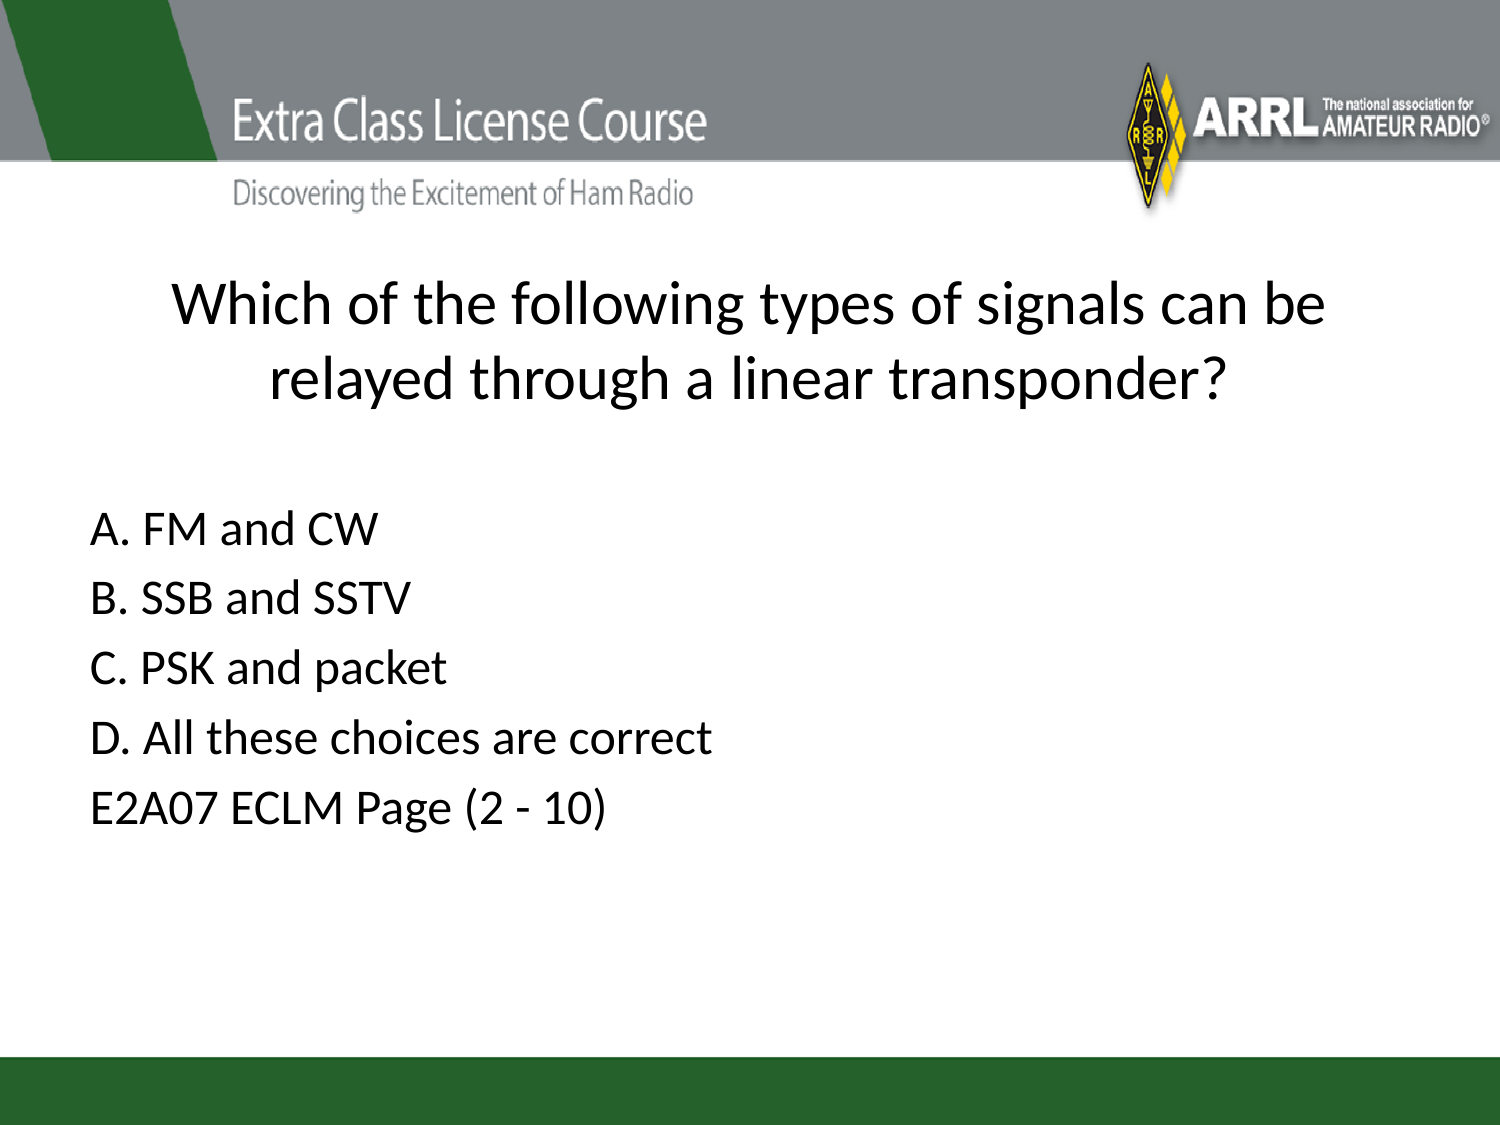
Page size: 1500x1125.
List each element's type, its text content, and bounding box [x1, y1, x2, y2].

title Which of the following types of signals can be relayed through a linear transponder? [75, 254, 1425, 435]
list A. FM and CW B. SSB and SSTV C. PSK and packet D. All these choices are correct E2A07 ECLM Page (2 - 10) [75, 487, 1425, 1005]
picture [0, 0, 1500, 1125]
